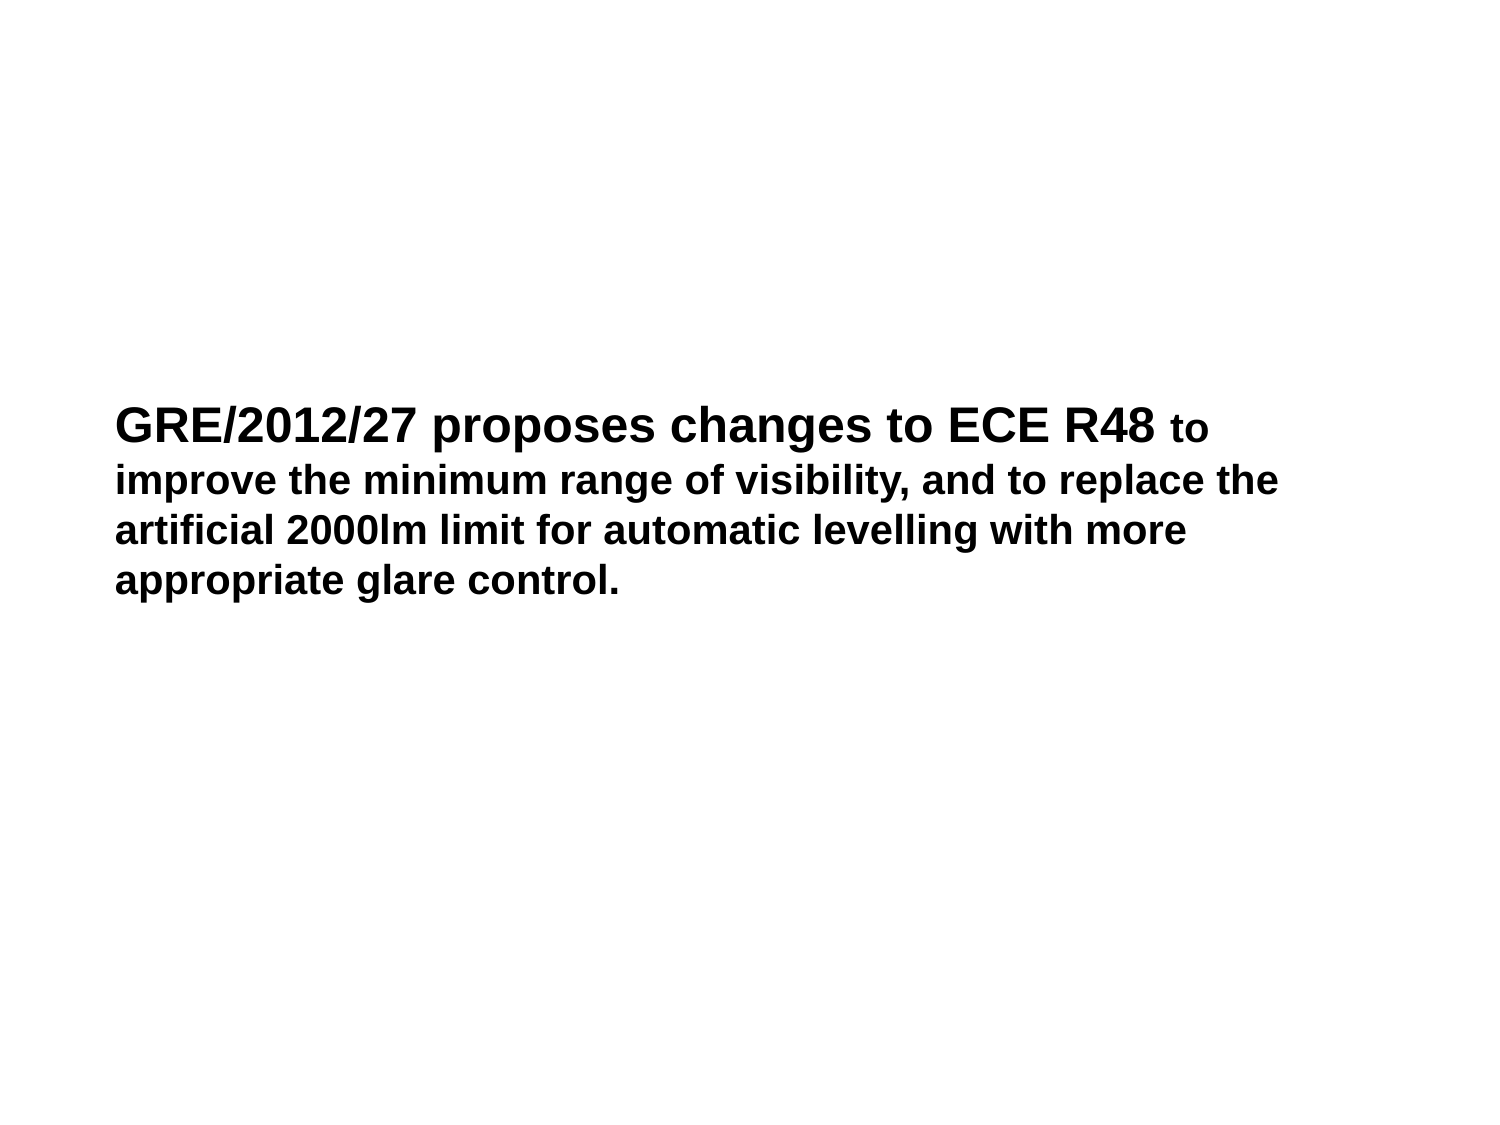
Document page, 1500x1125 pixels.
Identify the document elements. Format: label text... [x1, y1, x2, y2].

text_box GRE/2012/27 proposes changes to ECE R48 to improve the minimum range of visibility, and to replace the artificial 2000lm limit for automatic levelling with more appropriate glare control. [100, 385, 1388, 611]
